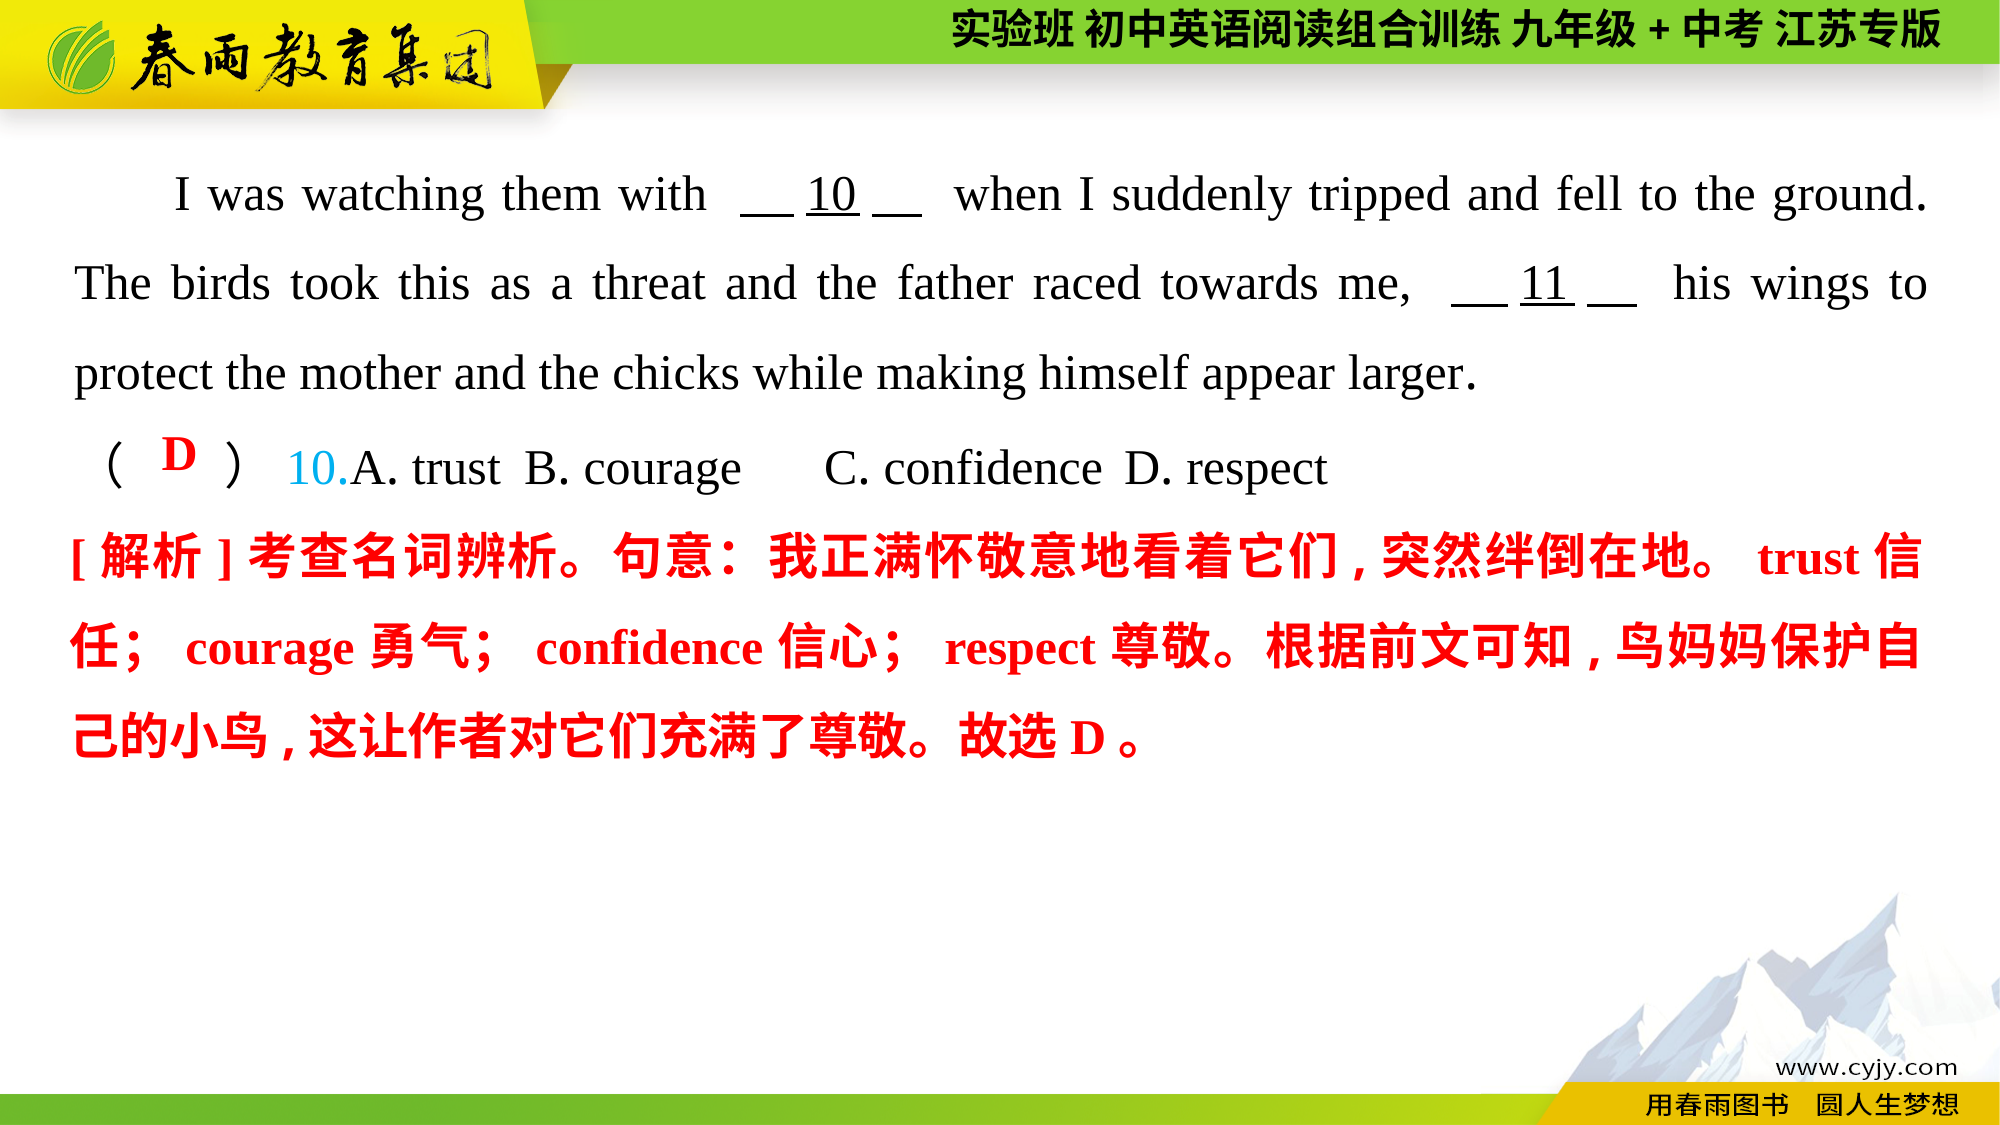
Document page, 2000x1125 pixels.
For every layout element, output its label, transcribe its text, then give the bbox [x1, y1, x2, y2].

text_box D [146, 413, 213, 486]
picture [0, 0, 2000, 1125]
text_box （ ）10.A. trust B. courage C. confidence D. respect [59, 397, 1944, 503]
list I was watching them with 10 when I suddenly tripped and fell to the ground. The birds took this as a threat and the father raced towards me, 11 his wings to protect the mother and the chicks while making himself appear larger. [59, 122, 1944, 397]
text_box [解析]考查名词辨析。句意：我正满怀敬意地看着它们,突然绊倒在地。trust信任；courage勇气；confidence信心；respect尊敬。根据前文可知,鸟妈妈保护自己的小鸟,这让作者对它们充满了尊敬。故选D。 [54, 486, 1939, 772]
